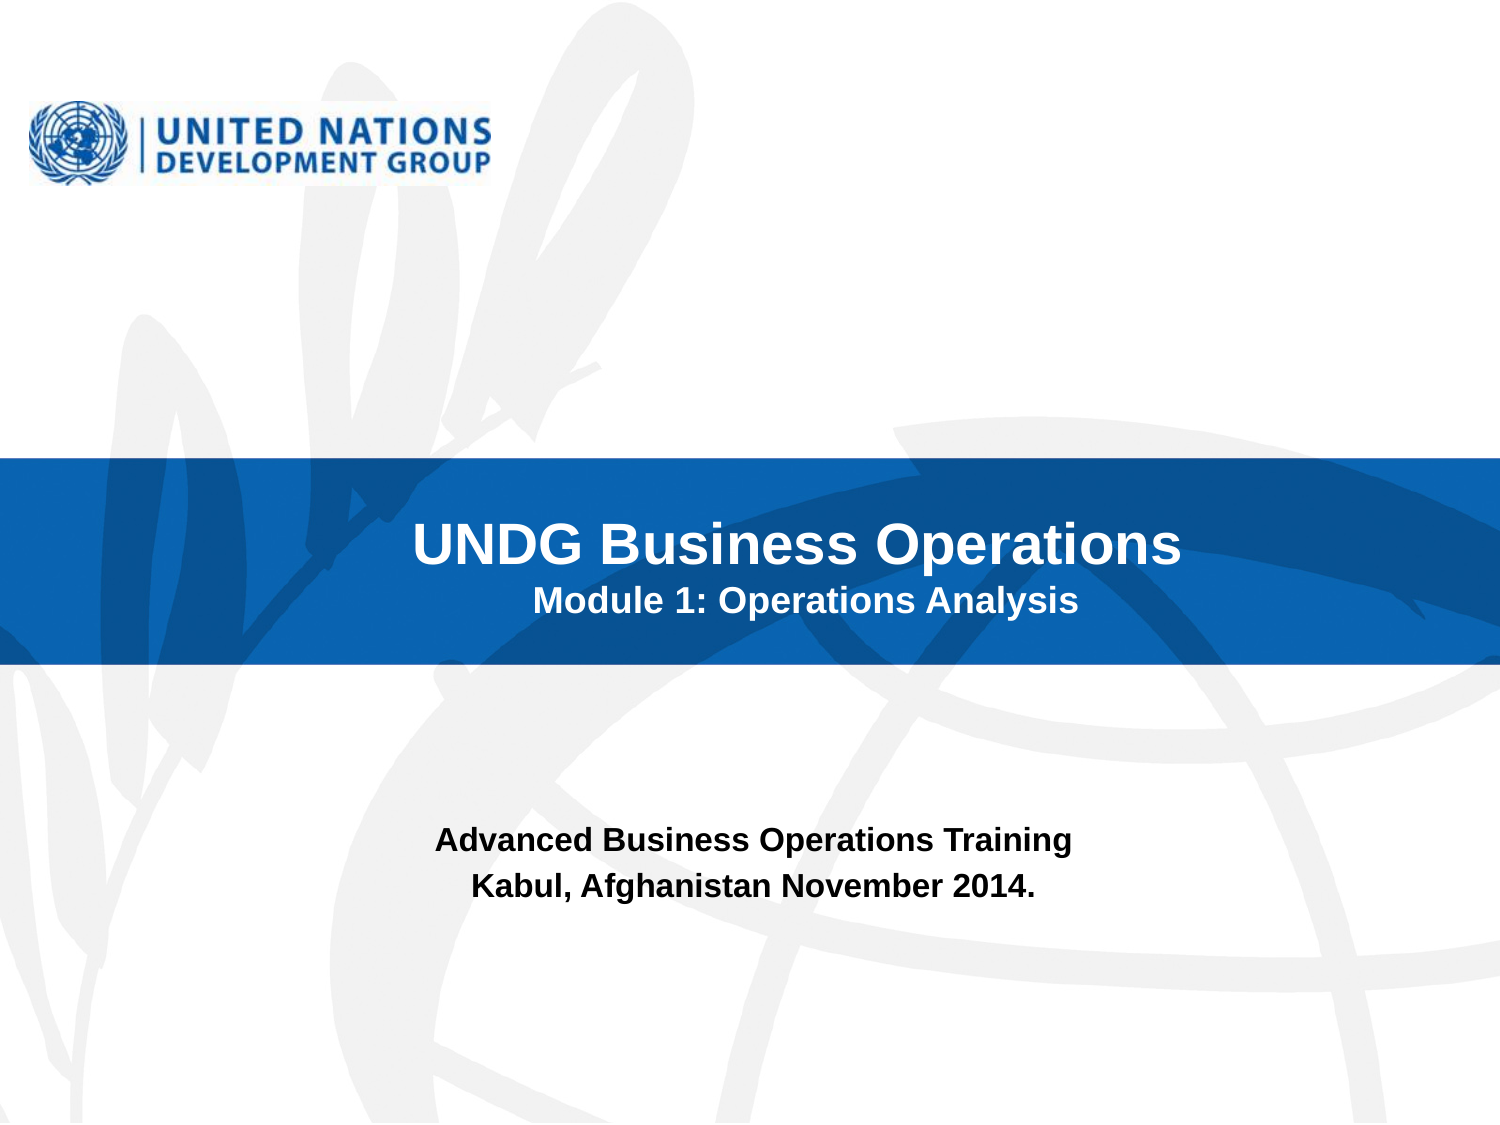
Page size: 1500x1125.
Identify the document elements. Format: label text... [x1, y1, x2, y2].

text_box Advanced Business Operations Training Kabul, Afghanistan November 2014. [266, 810, 1242, 954]
title UNDG Business Operations Module 1: Operations Analysis [168, 497, 1444, 631]
picture [0, 0, 1500, 1123]
